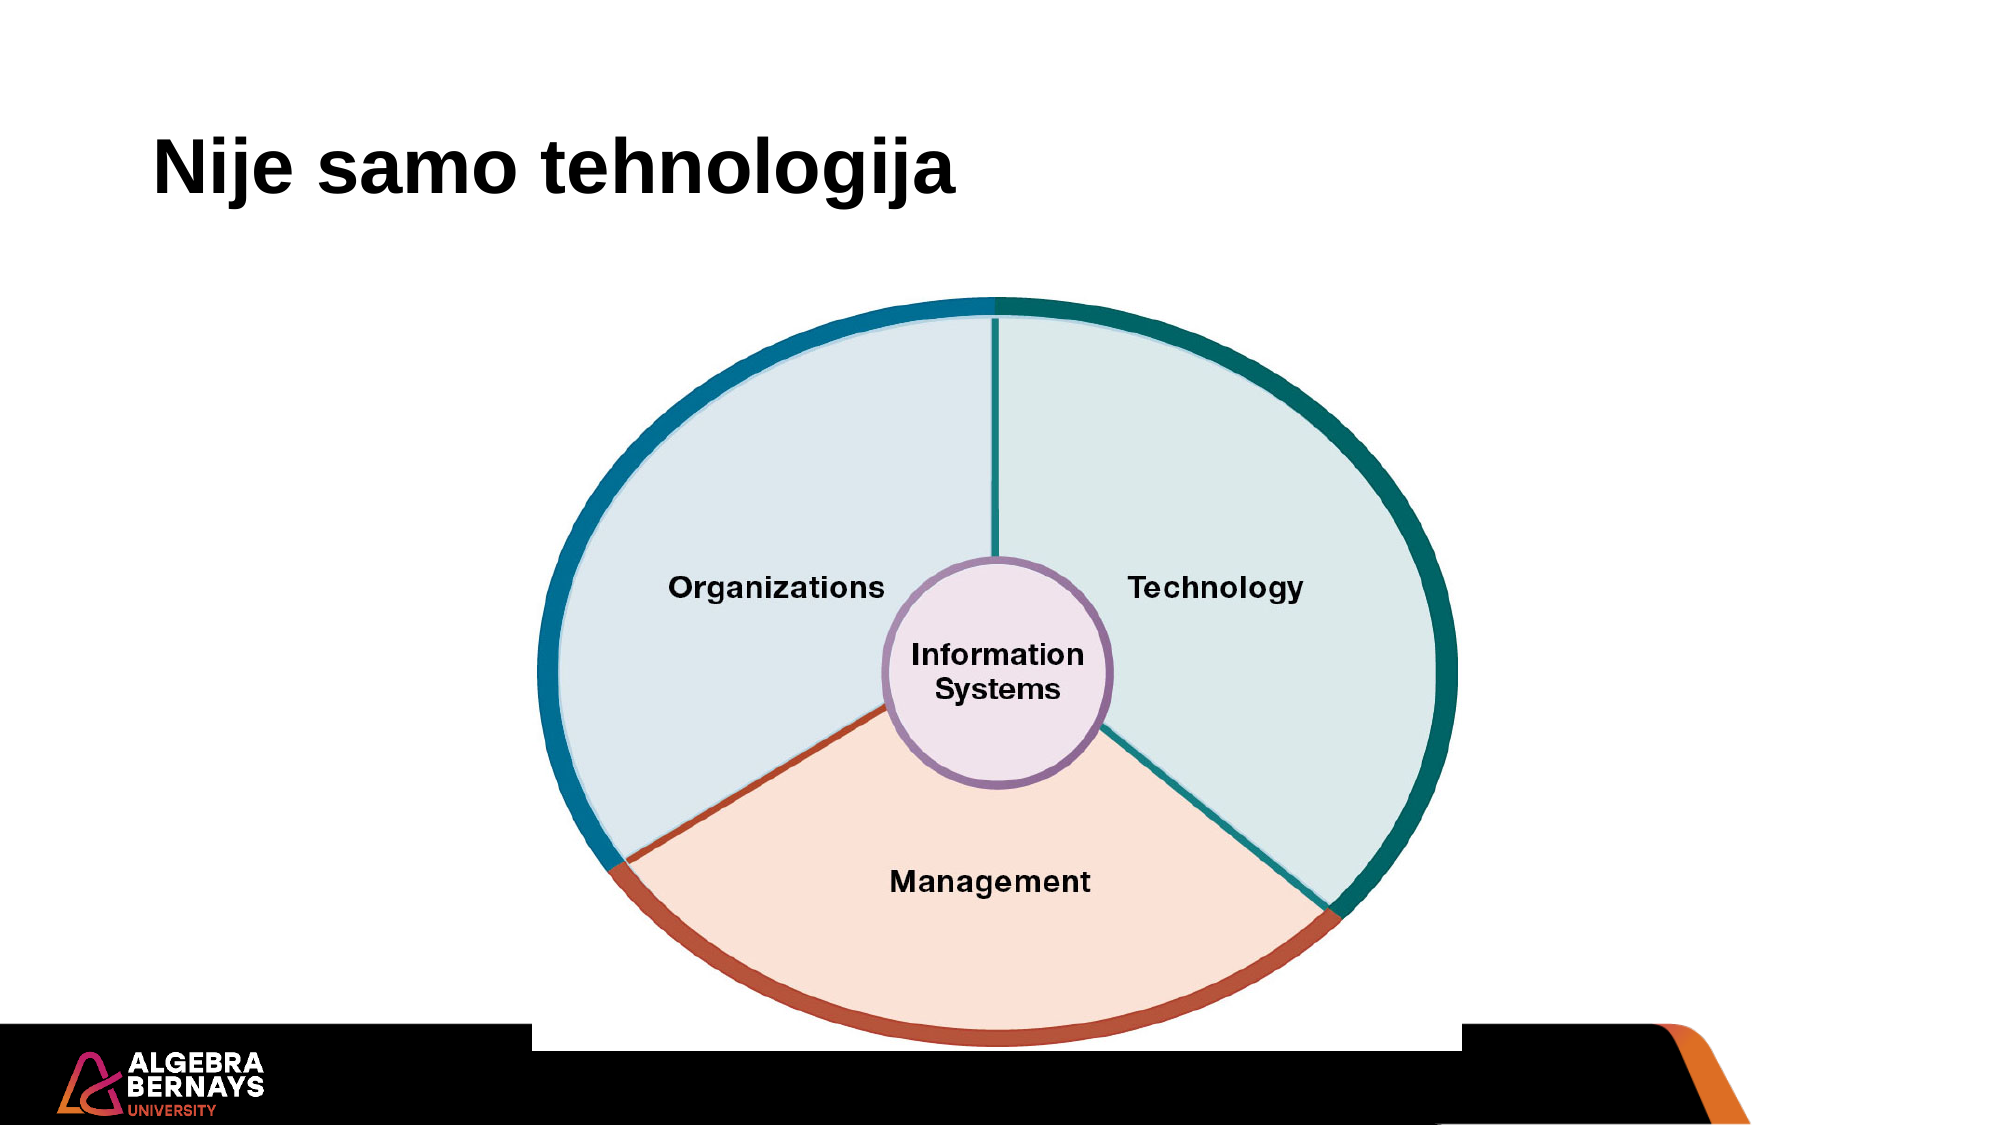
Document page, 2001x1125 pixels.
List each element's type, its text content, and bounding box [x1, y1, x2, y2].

picture [0, 292, 1958, 1125]
title Nije samo tehnologija [137, 67, 1863, 271]
